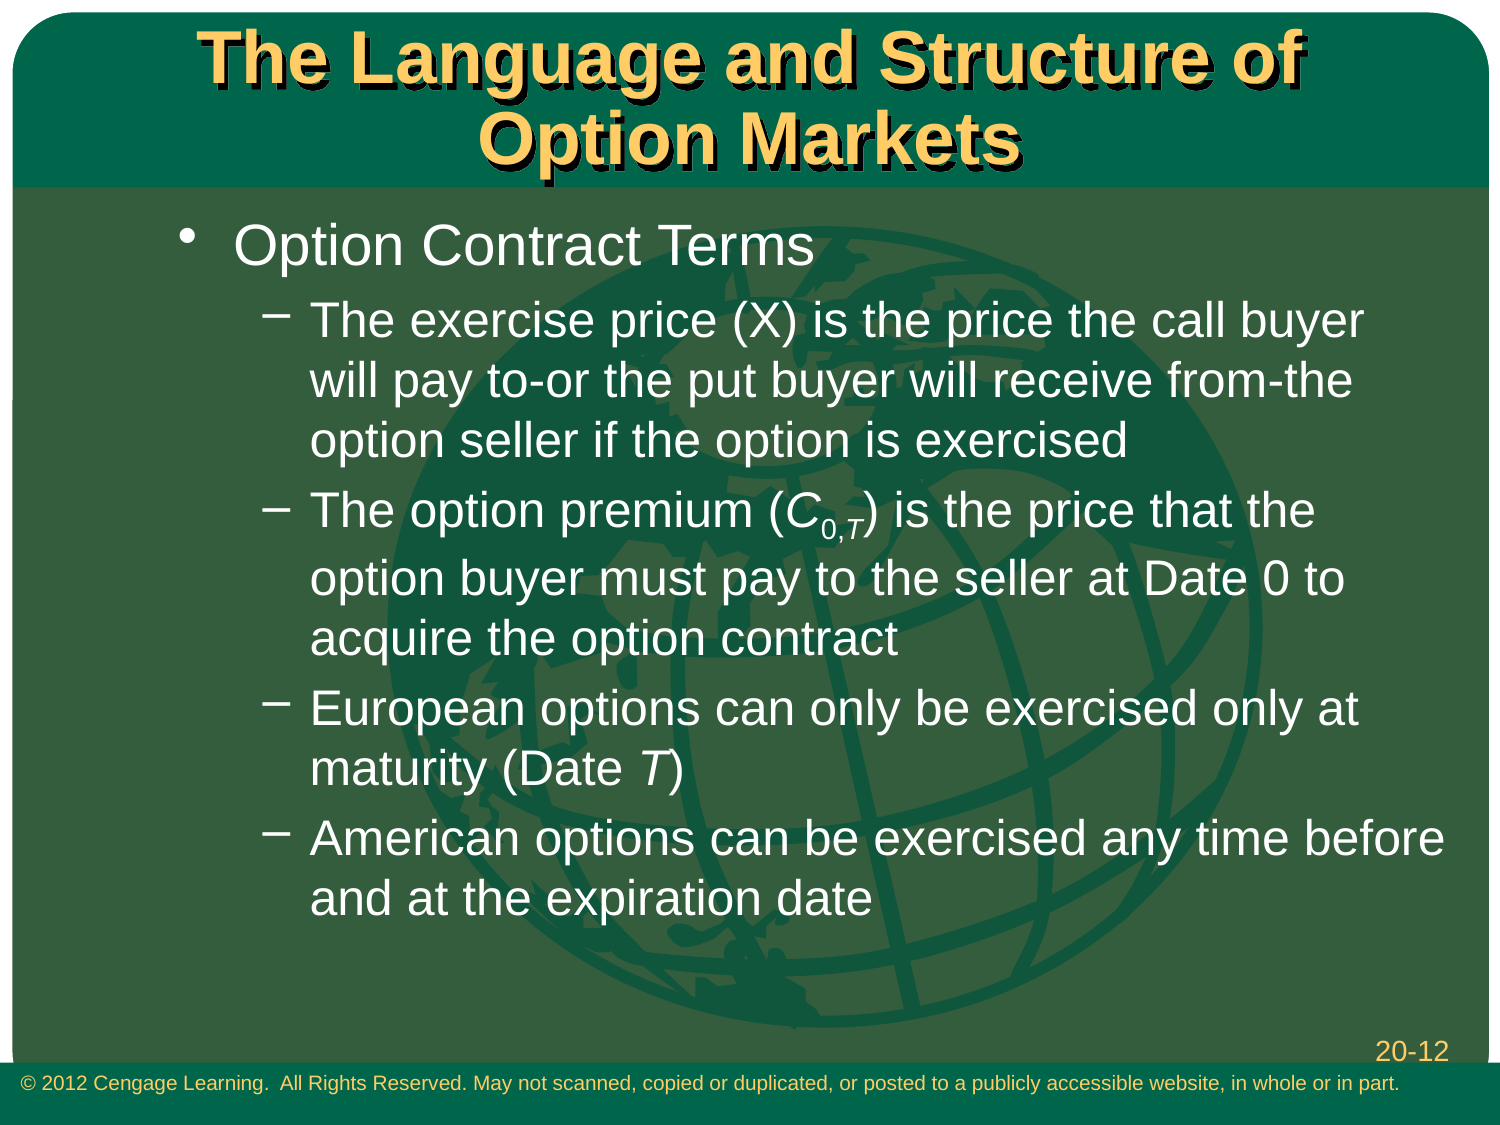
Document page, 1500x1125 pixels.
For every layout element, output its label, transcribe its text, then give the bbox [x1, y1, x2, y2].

list Option Contract Terms The exercise price (X) is the price the call buyer will pay to-or the put buyer will receive from-the option seller if the option is exercised The option premium (C0,T) is the price that the option buyer must pay to the seller at Date 0 to acquire the option contract European options can only be exercised only at maturity (Date T) American options can be exercised any time before and at the expiration date [162, 200, 1463, 1050]
title The Language and Structure of Option Markets [112, 0, 1388, 200]
footer © 2012 Cengage Learning. All Rights Reserved. May not scanned, copied or duplicated, or posted to a publicly accessible website, in whole or in part. [0, 1062, 1500, 1125]
slide_number 20-12 [1325, 1025, 1500, 1062]
